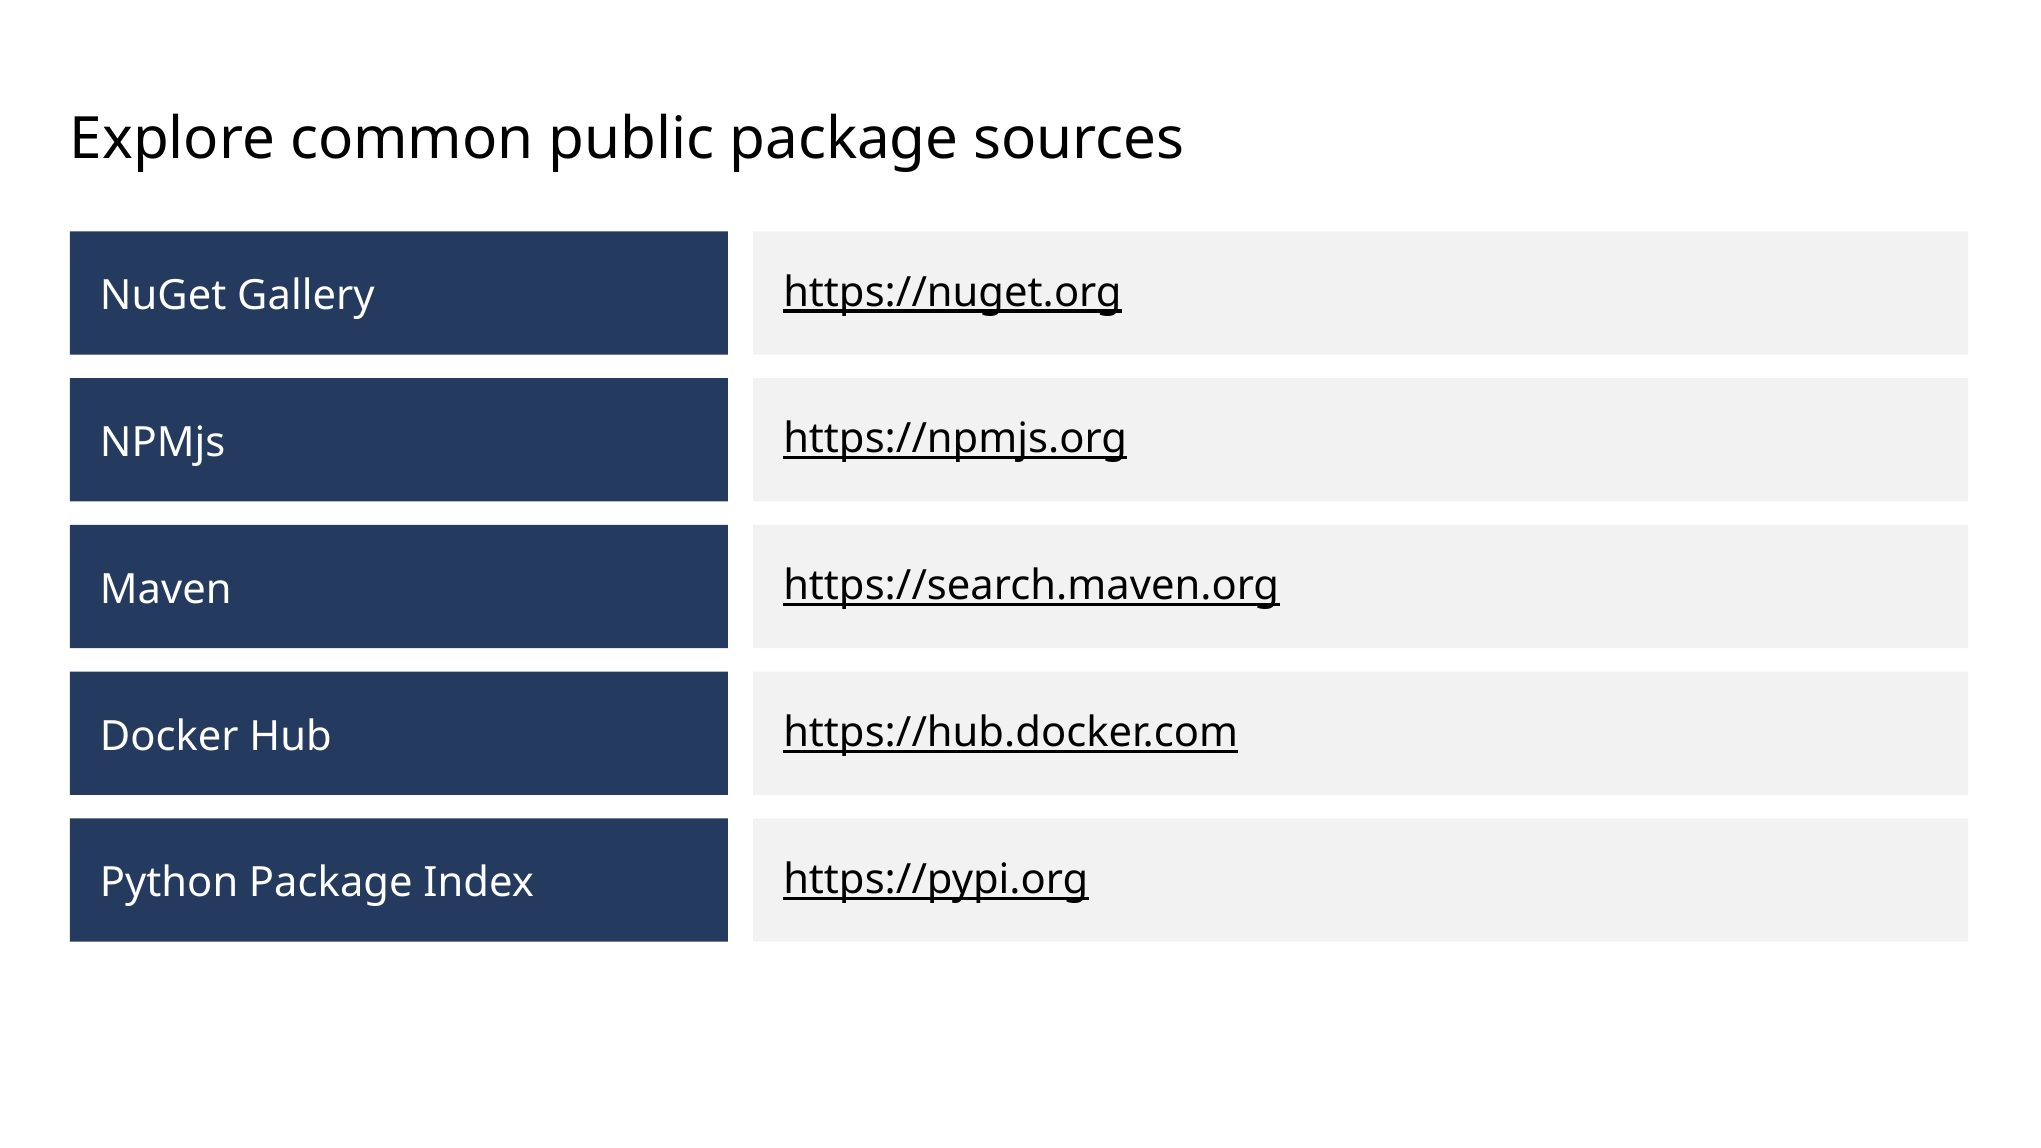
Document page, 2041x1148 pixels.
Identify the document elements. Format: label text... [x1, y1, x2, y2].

text_box https://search.maven.org [752, 524, 1969, 649]
text_box https://npmjs.org [752, 377, 1969, 502]
text_box NPMjs [69, 377, 729, 502]
text_box NuGet Gallery [69, 230, 729, 356]
text_box Maven [69, 524, 729, 649]
text_box Python Package Index [69, 818, 729, 943]
title Explore common public package sources [70, 103, 1969, 172]
text_box https://hub.docker.com [752, 671, 1969, 796]
text_box https://nuget.org [752, 230, 1969, 356]
text_box https://pypi.org [752, 818, 1969, 943]
text_box Docker Hub [69, 671, 729, 796]
